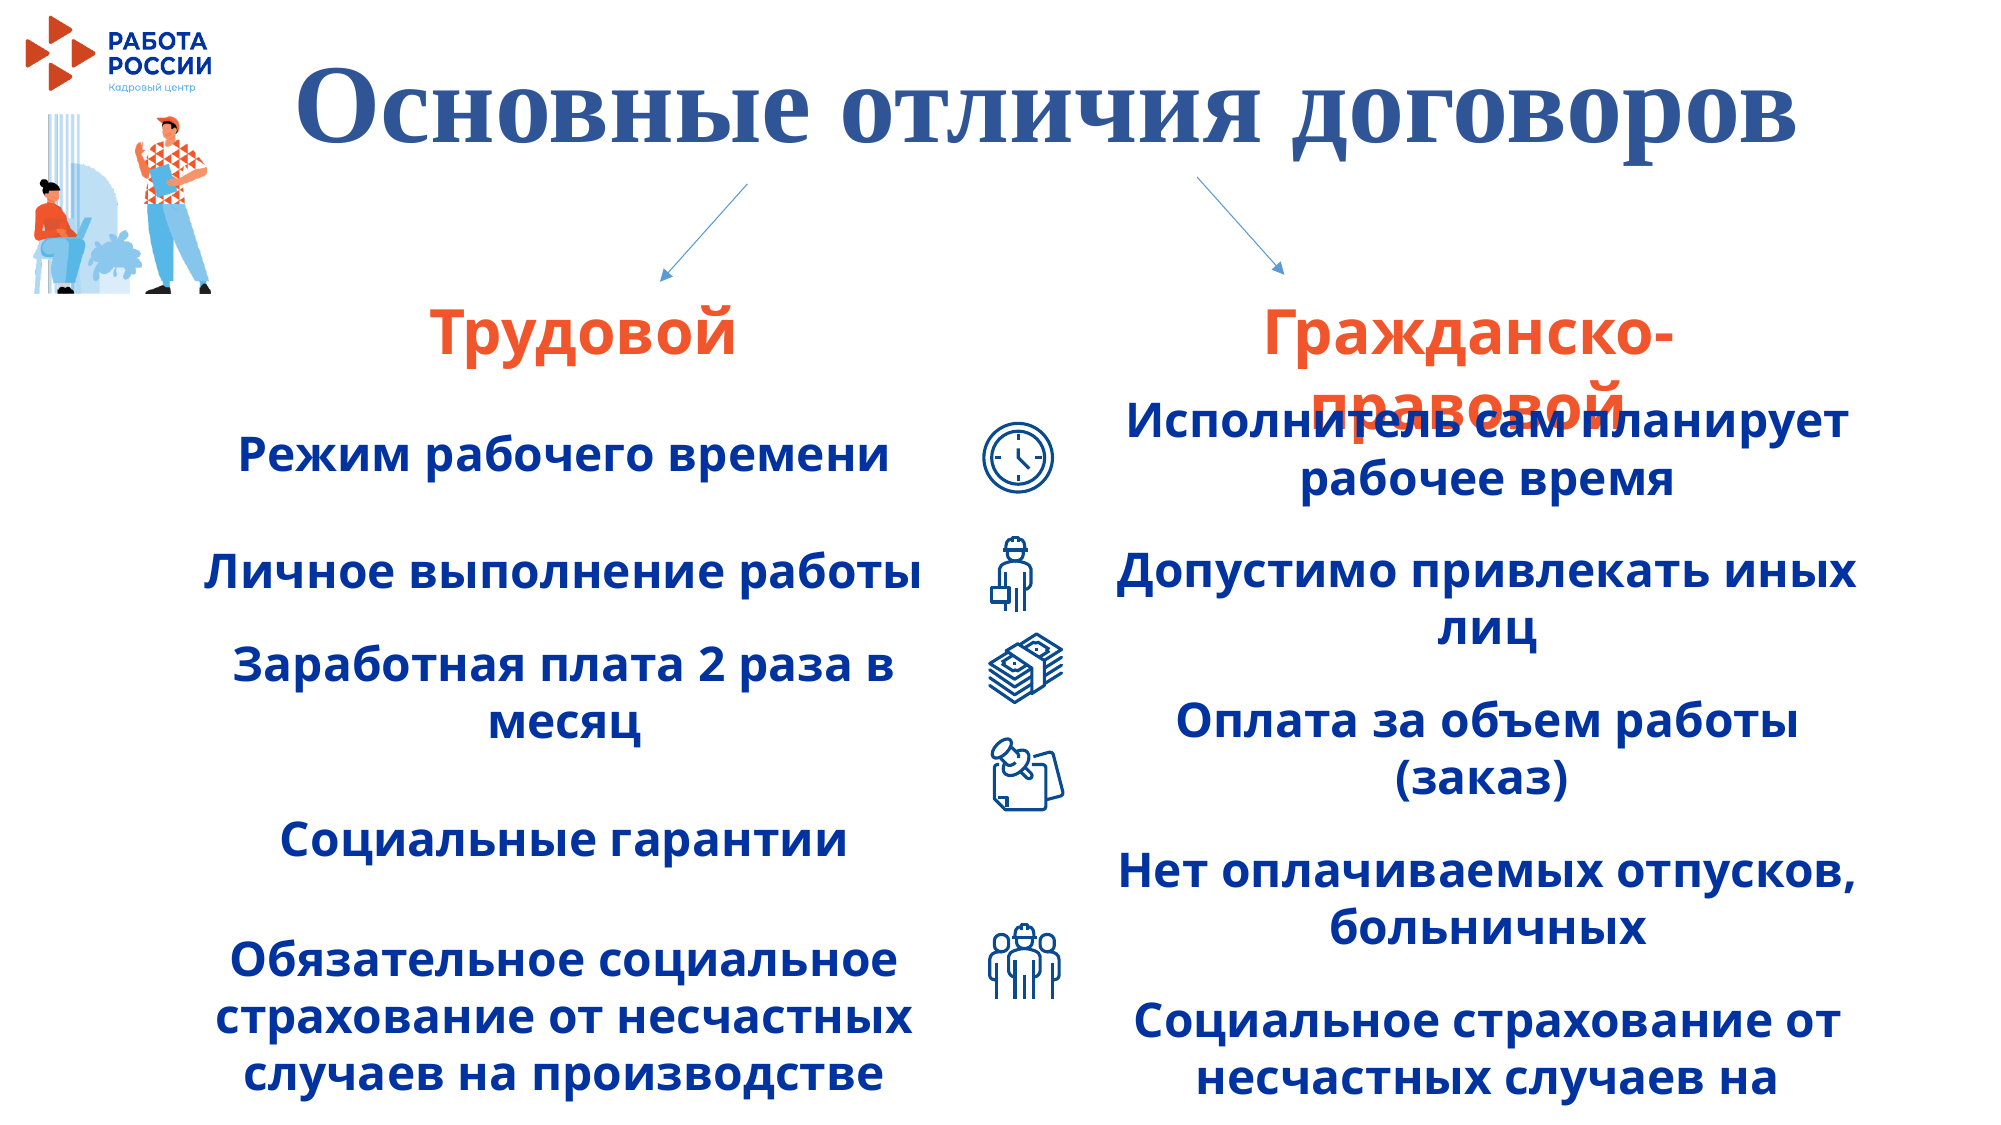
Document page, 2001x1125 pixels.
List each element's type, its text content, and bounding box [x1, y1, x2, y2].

text_box Режим рабочего времени Личное выполнение работы Заработная плата 2 раза в месяц Социальные гарантии Обязательное социальное страхование от несчастных случаев на производстве [167, 423, 962, 1101]
text_box Гражданско-правовой [1106, 291, 1831, 389]
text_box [983, 423, 1053, 493]
picture [33, 114, 211, 294]
picture [25, 15, 211, 93]
text_box Основные отличия договоров [120, 22, 1974, 173]
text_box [992, 738, 1064, 810]
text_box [659, 183, 748, 282]
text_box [989, 924, 1060, 1000]
text_box Исполнитель сам планирует рабочее время Допустимо привлекать иных лиц Оплата за объем работы (заказ) Нет оплачиваемых отпусков, больничных Социальное страхование от несчастных случаев на производстве, только если это отражено в ГПД [1085, 389, 1891, 1125]
text_box Трудовой [240, 291, 928, 367]
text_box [1196, 176, 1285, 275]
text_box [989, 633, 1062, 703]
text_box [991, 537, 1032, 612]
